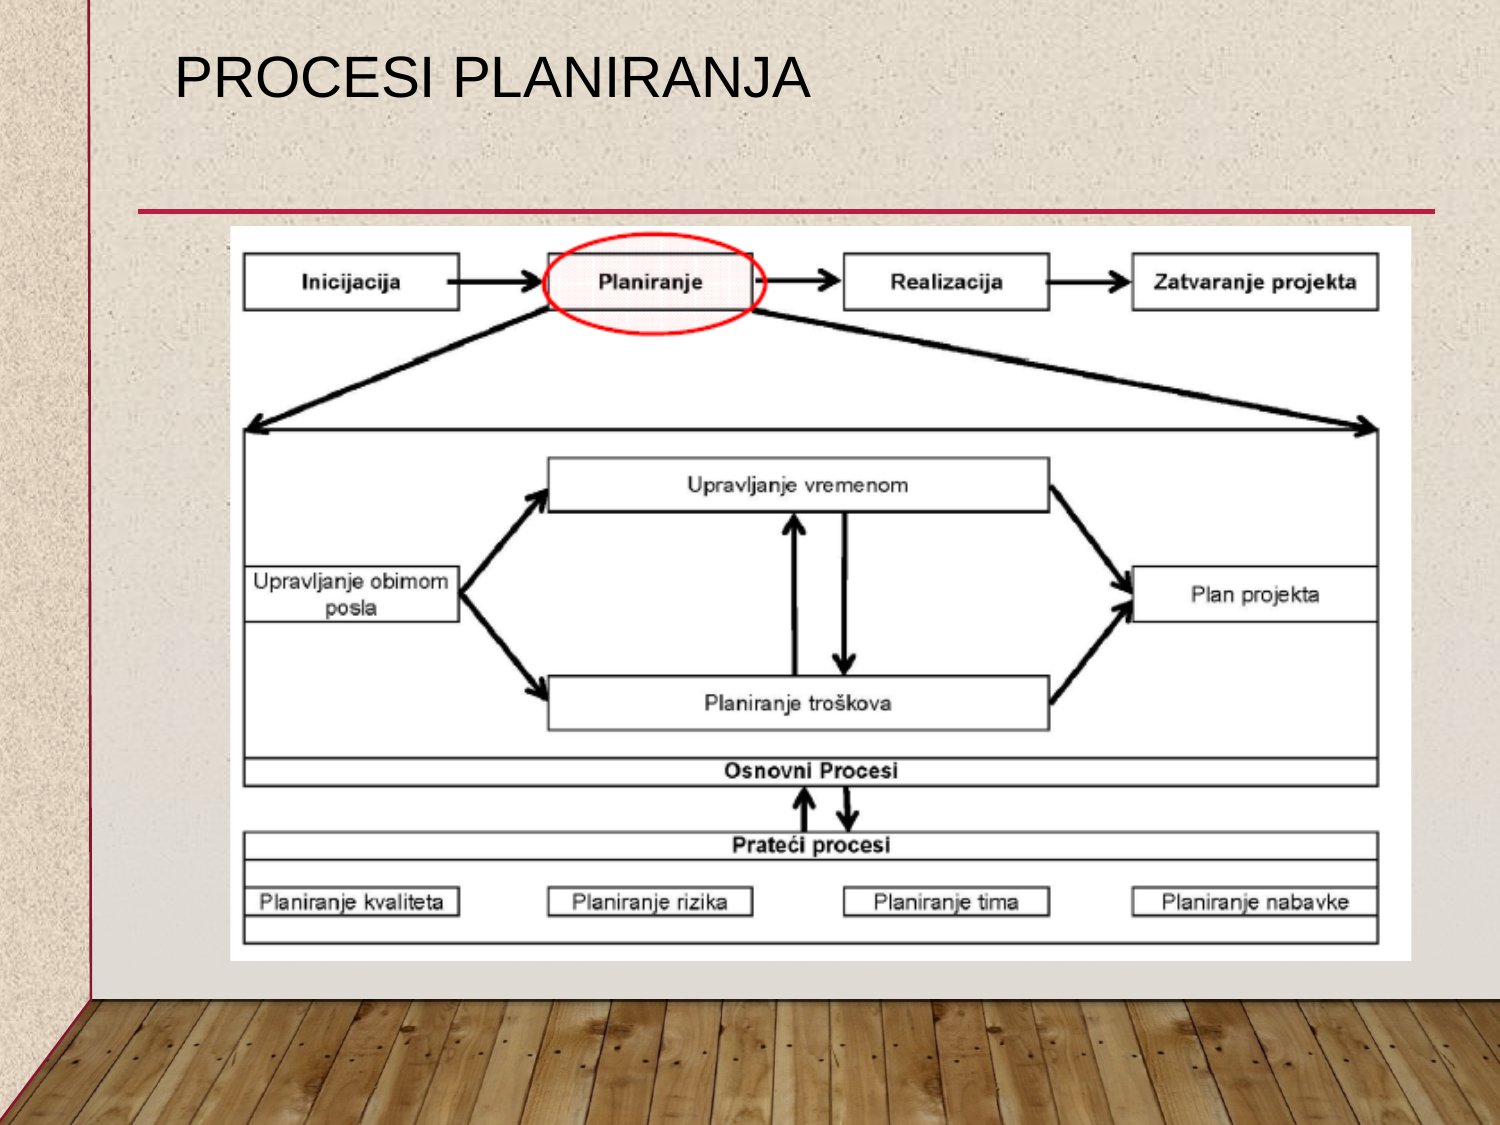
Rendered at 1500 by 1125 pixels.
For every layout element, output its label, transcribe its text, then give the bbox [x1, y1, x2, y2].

picture [91, 0, 1500, 395]
picture [0, 999, 1500, 1125]
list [229, 226, 1412, 961]
title PROCESI PLANIRANJA [159, 32, 1412, 205]
